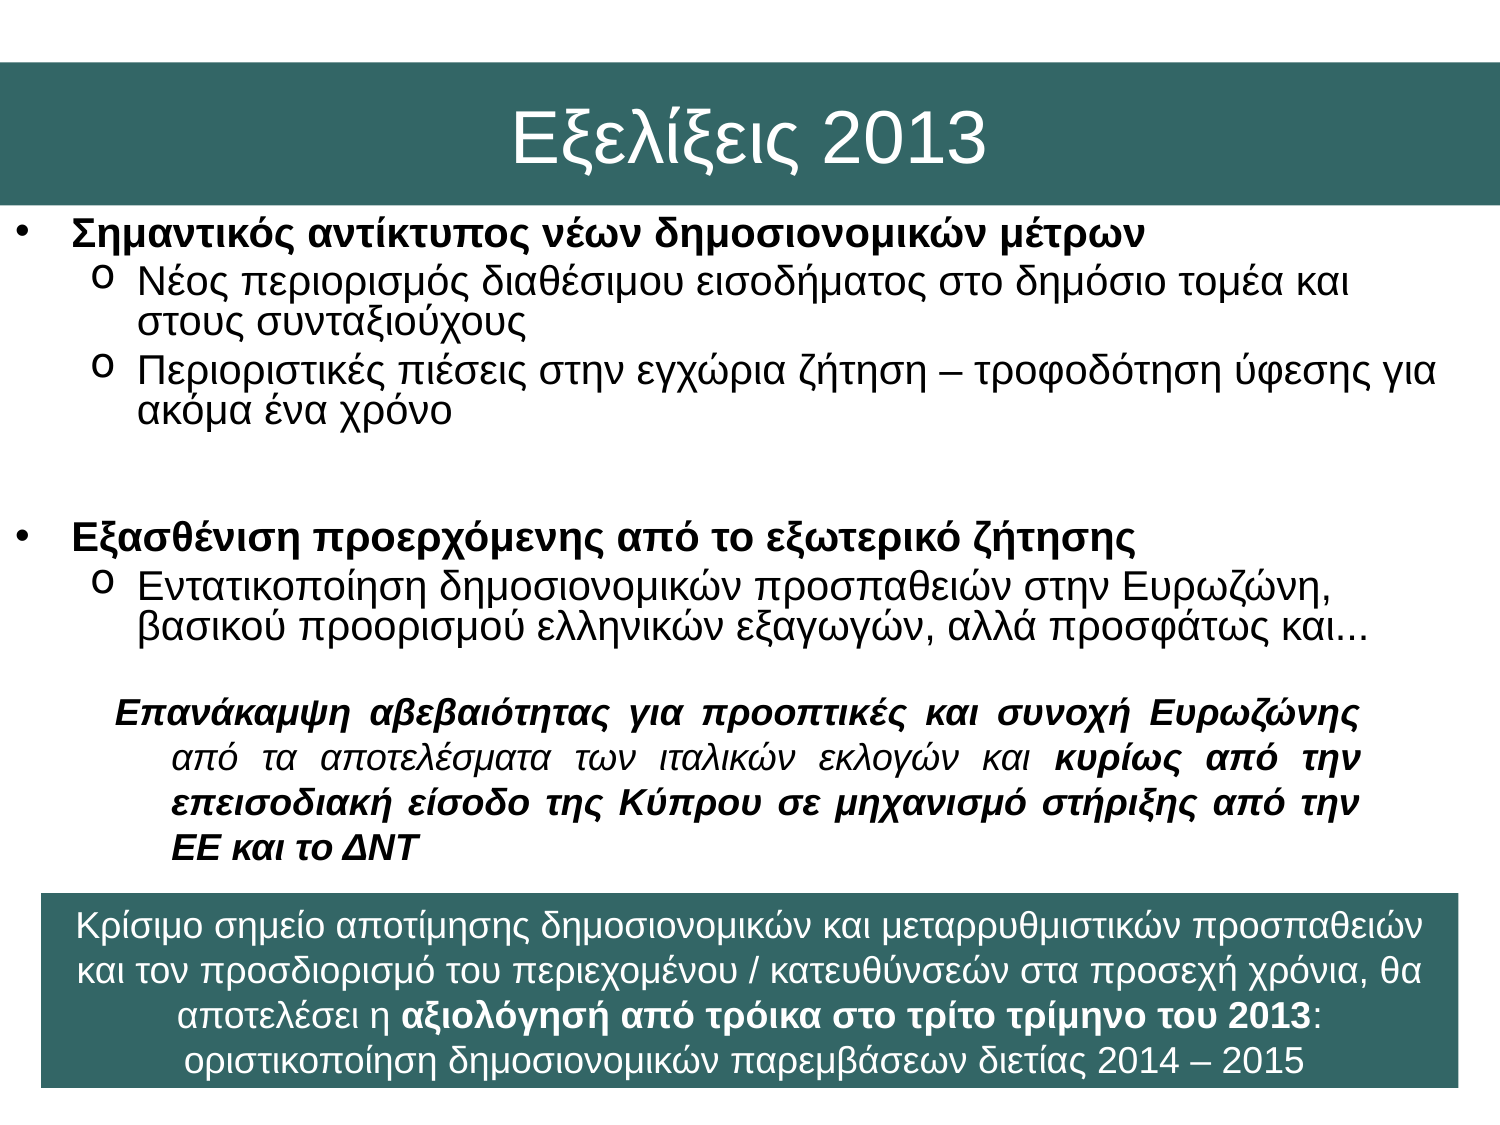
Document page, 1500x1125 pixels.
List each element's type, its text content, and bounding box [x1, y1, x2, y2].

text_box Κρίσιμο σημείο αποτίμησης δημοσιονομικών και μεταρρυθμιστικών προσπαθειών και τον προσδιορισμό του περιεχομένου / κατευθύνσεών στα προσεχή χρόνια, θα αποτελέσει η αξιολόγησή από τρόικα στο τρίτο τρίμηνο του 2013: οριστικοποίηση δημοσιονομικών παρεμβάσεων διετίας 2014 – 2015 [41, 893, 1459, 1088]
text_box Επανάκαμψη αβεβαιότητας για προοπτικές και συνοχή Ευρωζώνης από τα αποτελέσματα των ιταλικών εκλογών και κυρίως από την επεισοδιακή είσοδο της Κύπρου σε μηχανισμό στήριξης από την ΕΕ και το ΔΝΤ [100, 680, 1376, 801]
text_box Εξελίξεις 2013 [0, 62, 1500, 206]
list Σημαντικός αντίκτυπος νέων δημοσιονομικών μέτρων Νέος περιορισμός διαθέσιμου εισοδήματος στο δημόσιο τομέα και στους συνταξιούχους Περιοριστικές πιέσεις στην εγχώρια ζήτηση – τροφοδότηση ύφεσης για ακόμα ένα χρόνο Εξασθένιση προερχόμενης από το εξωτερικό ζήτησης Εντατικοποίηση δημοσιονομικών προσπαθειών στην Ευρωζώνη, βασικού προορισμού ελληνικών εξαγωγών, αλλά προσφάτως και... [0, 207, 1465, 740]
